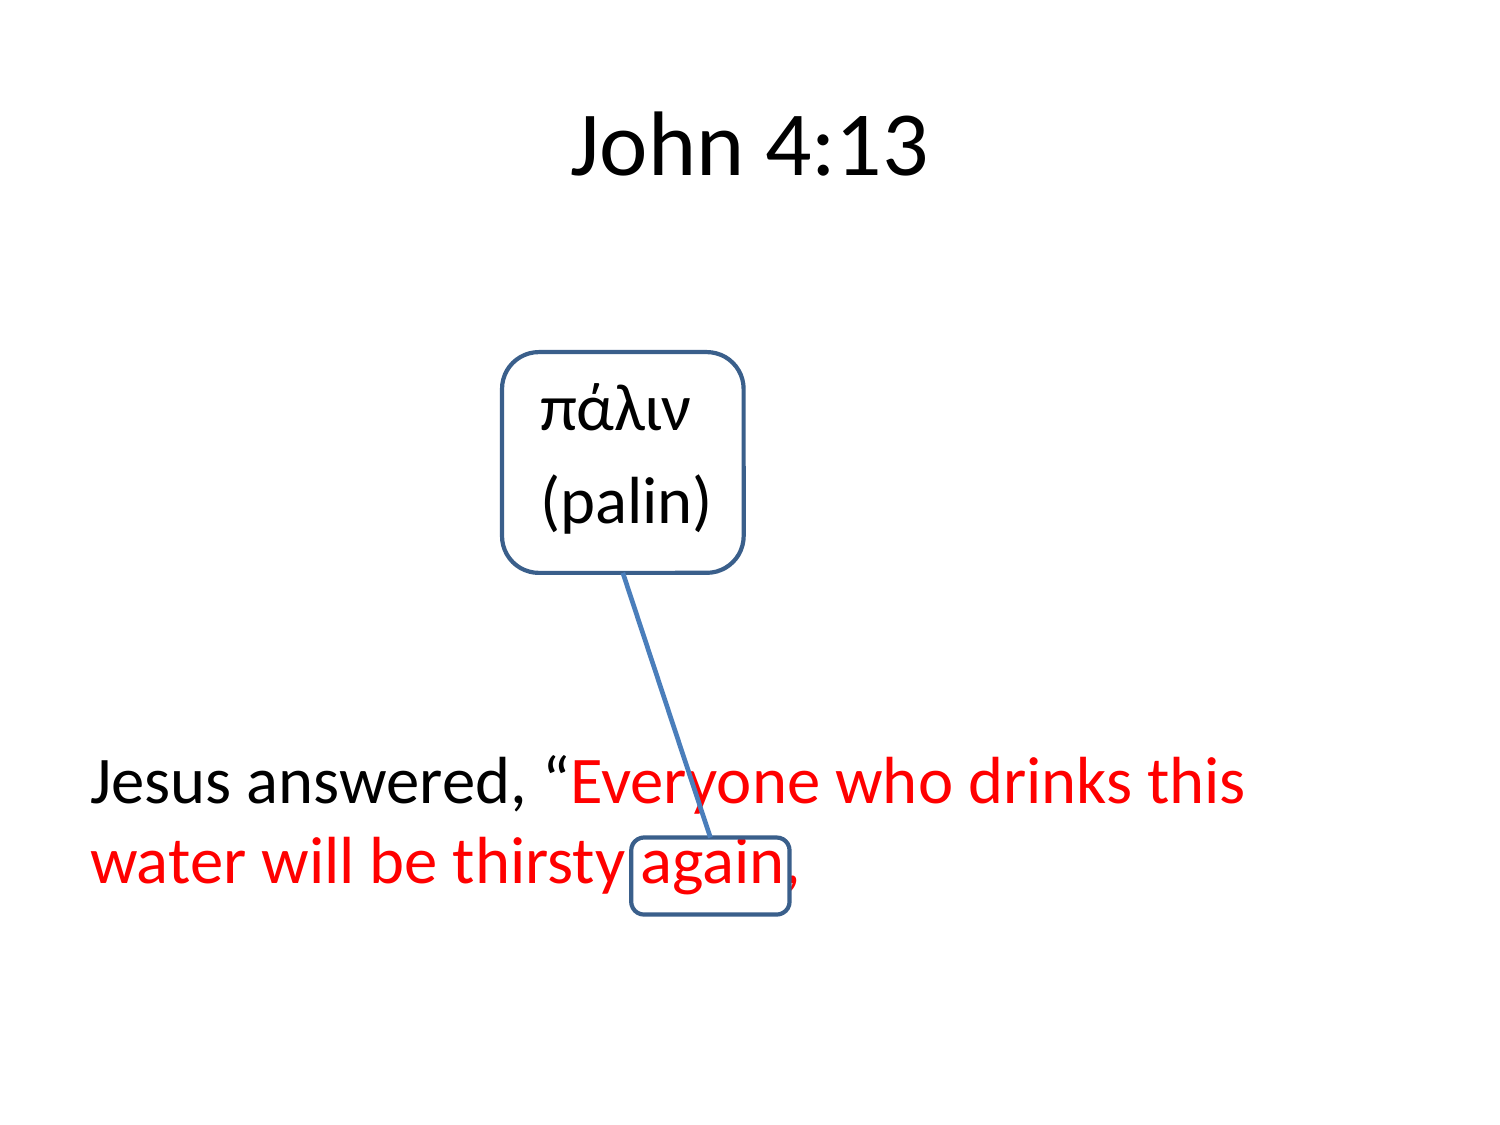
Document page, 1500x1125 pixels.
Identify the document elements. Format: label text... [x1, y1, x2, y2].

list πάλιν (palin) Jesus answered, “Everyone who drinks this water will be thirsty again, [75, 262, 1425, 1005]
text_box [629, 835, 792, 917]
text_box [622, 572, 711, 838]
title John 4:13 [75, 45, 1425, 233]
text_box [499, 349, 746, 575]
